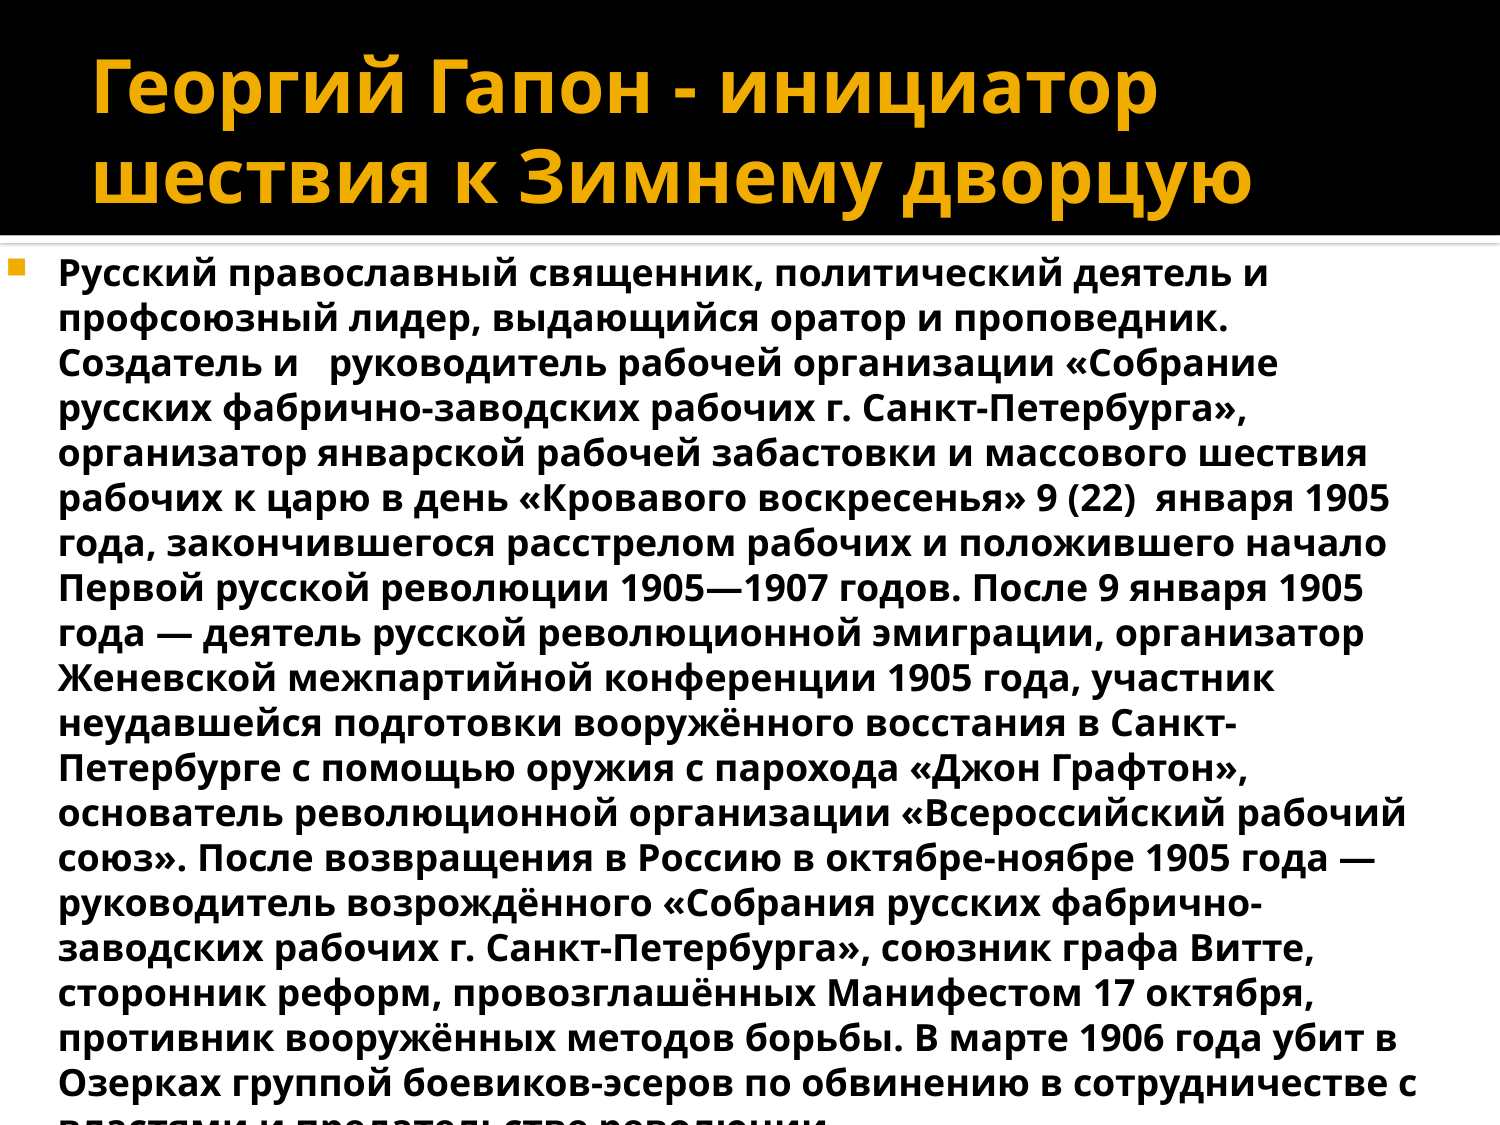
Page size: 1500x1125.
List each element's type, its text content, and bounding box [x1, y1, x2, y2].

title Георгий Гапон - инициатор шествия к Зимнему дворцую [75, 25, 1425, 231]
list Русский православный священник, политический деятель и профсоюзный лидер, выдающийся оратор и проповедник. Создатель и руководитель рабочей организации «Собрание русских фабрично-заводских рабочих г. Санкт-Петербурга», организатор январской рабочей забастовки и массового шествия рабочих к царю в день «Кровавого воскресенья» 9 (22) января 1905 года, закончившегося расстрелом рабочих и положившего начало Первой русской революции 1905—1907 годов. После 9 января 1905 года — деятель русской революционной эмиграции, организатор Женевской межпартийной конференции 1905 года, участник неудавшейся подготовки вооружённого восстания в Санкт-Петербурге с помощью оружия с парохода «Джон Графтон», основатель революционной организации «Всероссийский рабочий союз». После возвращения в Россию в октябре-ноябре 1905 года — руководитель возрождённого «Собрания русских фабрично-заводских рабочих г. Санкт-Петербурга», союзник графа Витте, сторонник реформ, провозглашённых Манифестом 17 октября, противник вооружённых методов борьбы. В марте 1906 года убит в Озерках группой боевиков-эсеров по обвинению в сотрудничестве с властями и предательстве революции. [0, 234, 1454, 1125]
